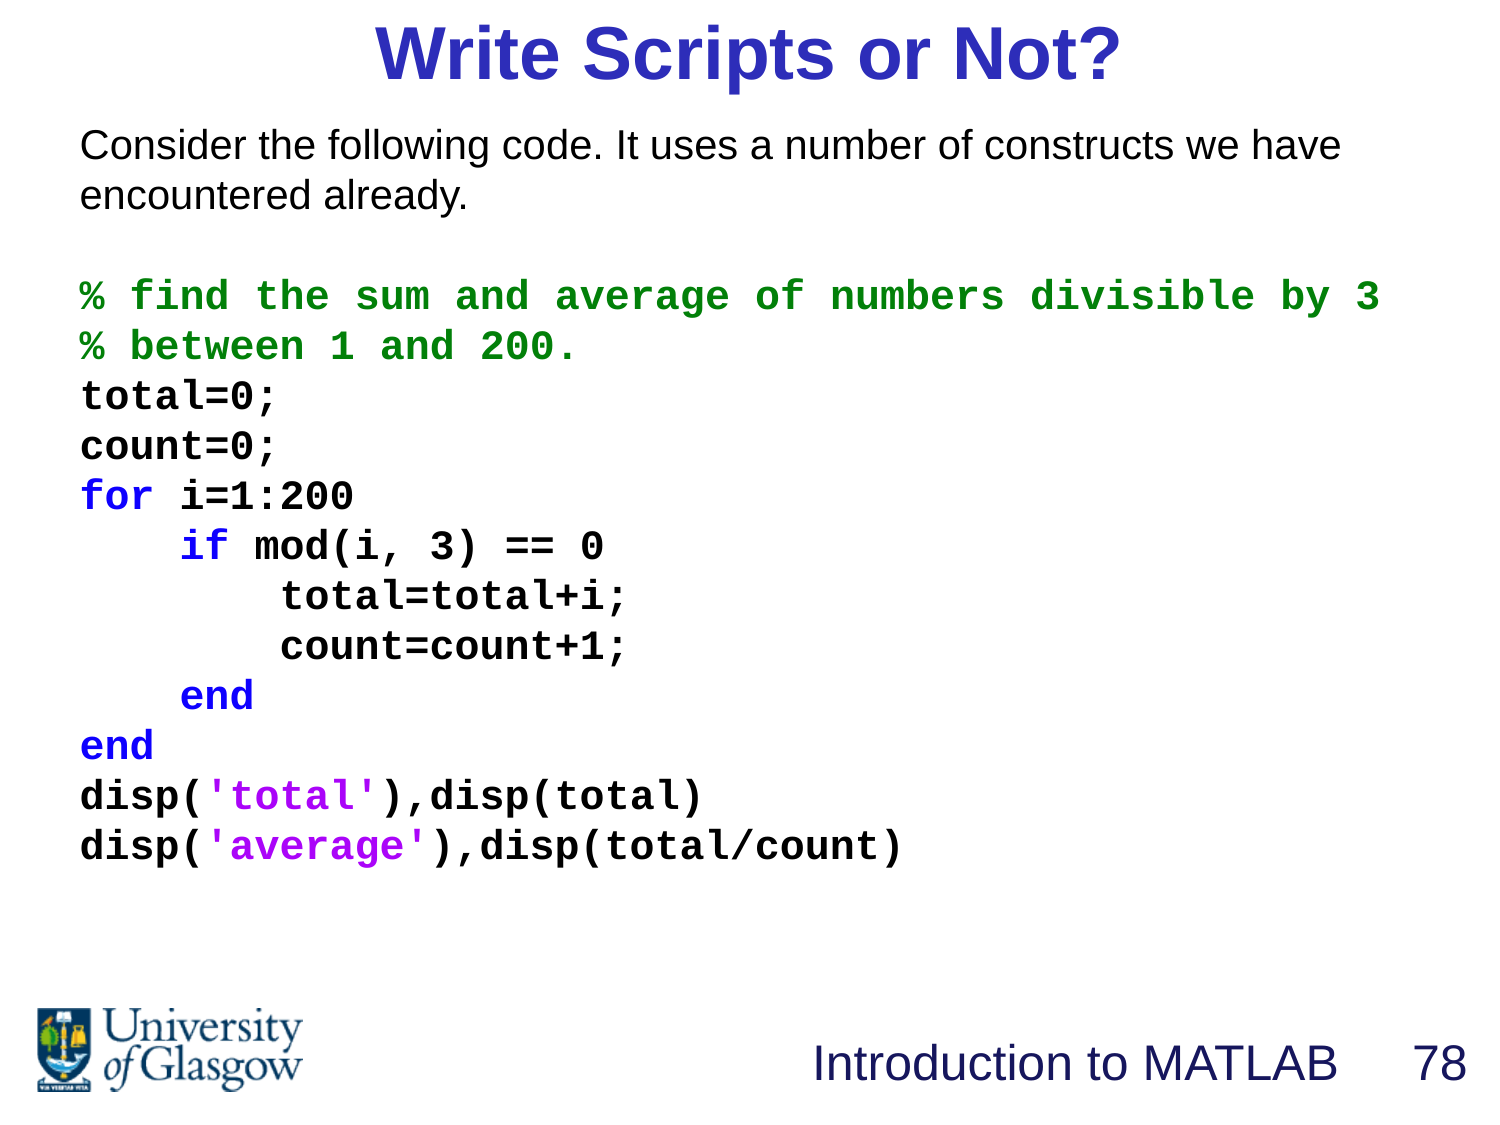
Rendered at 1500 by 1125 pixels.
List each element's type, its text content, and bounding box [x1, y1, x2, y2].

text_box Write Scripts or Not? [135, 0, 1365, 111]
picture [37, 1008, 303, 1092]
text_box Consider the following code. It uses a number of constructs we have encountered already. % find the sum and average of numbers divisible by 3 % between 1 and 200. total=0; count=0; for i=1:200 if mod(i, 3) == 0 total=total+i; count=count+1; end end disp('total'),disp(total) disp('average'),disp(total/count) [64, 110, 1459, 876]
